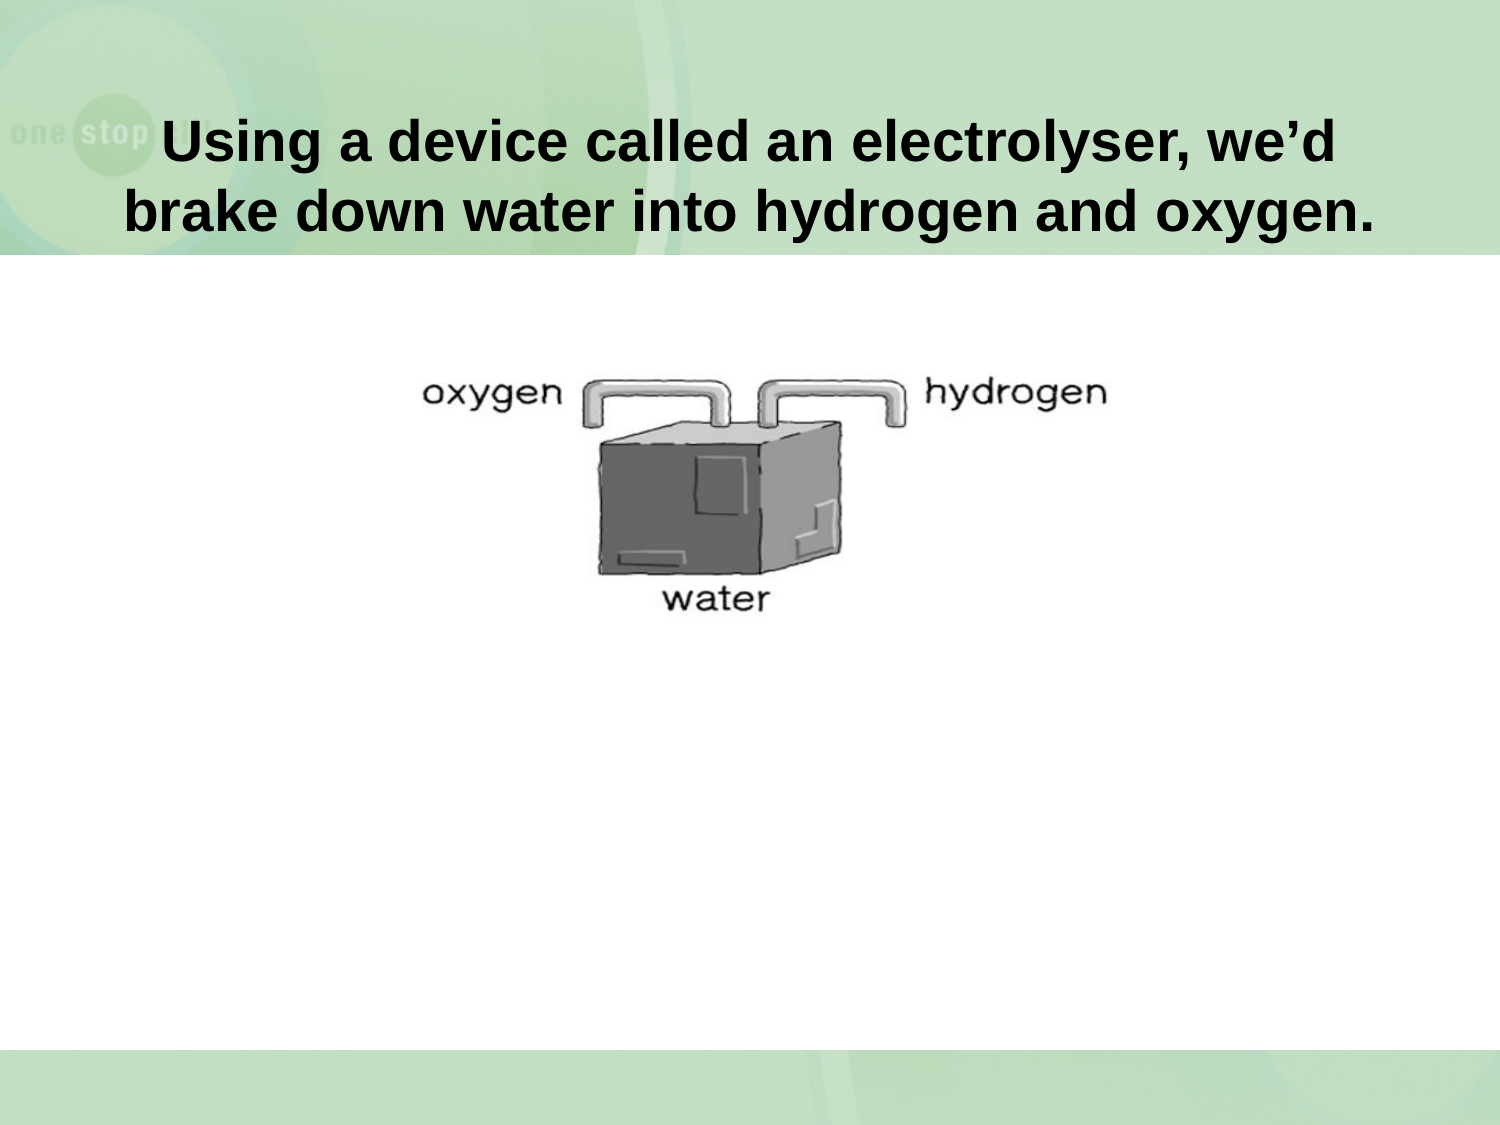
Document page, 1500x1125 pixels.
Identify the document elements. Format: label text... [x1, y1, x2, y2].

picture [0, 0, 1500, 1125]
title Using a device called an electrolyser, we’d brake down water into hydrogen and oxygen. [75, 79, 1425, 253]
